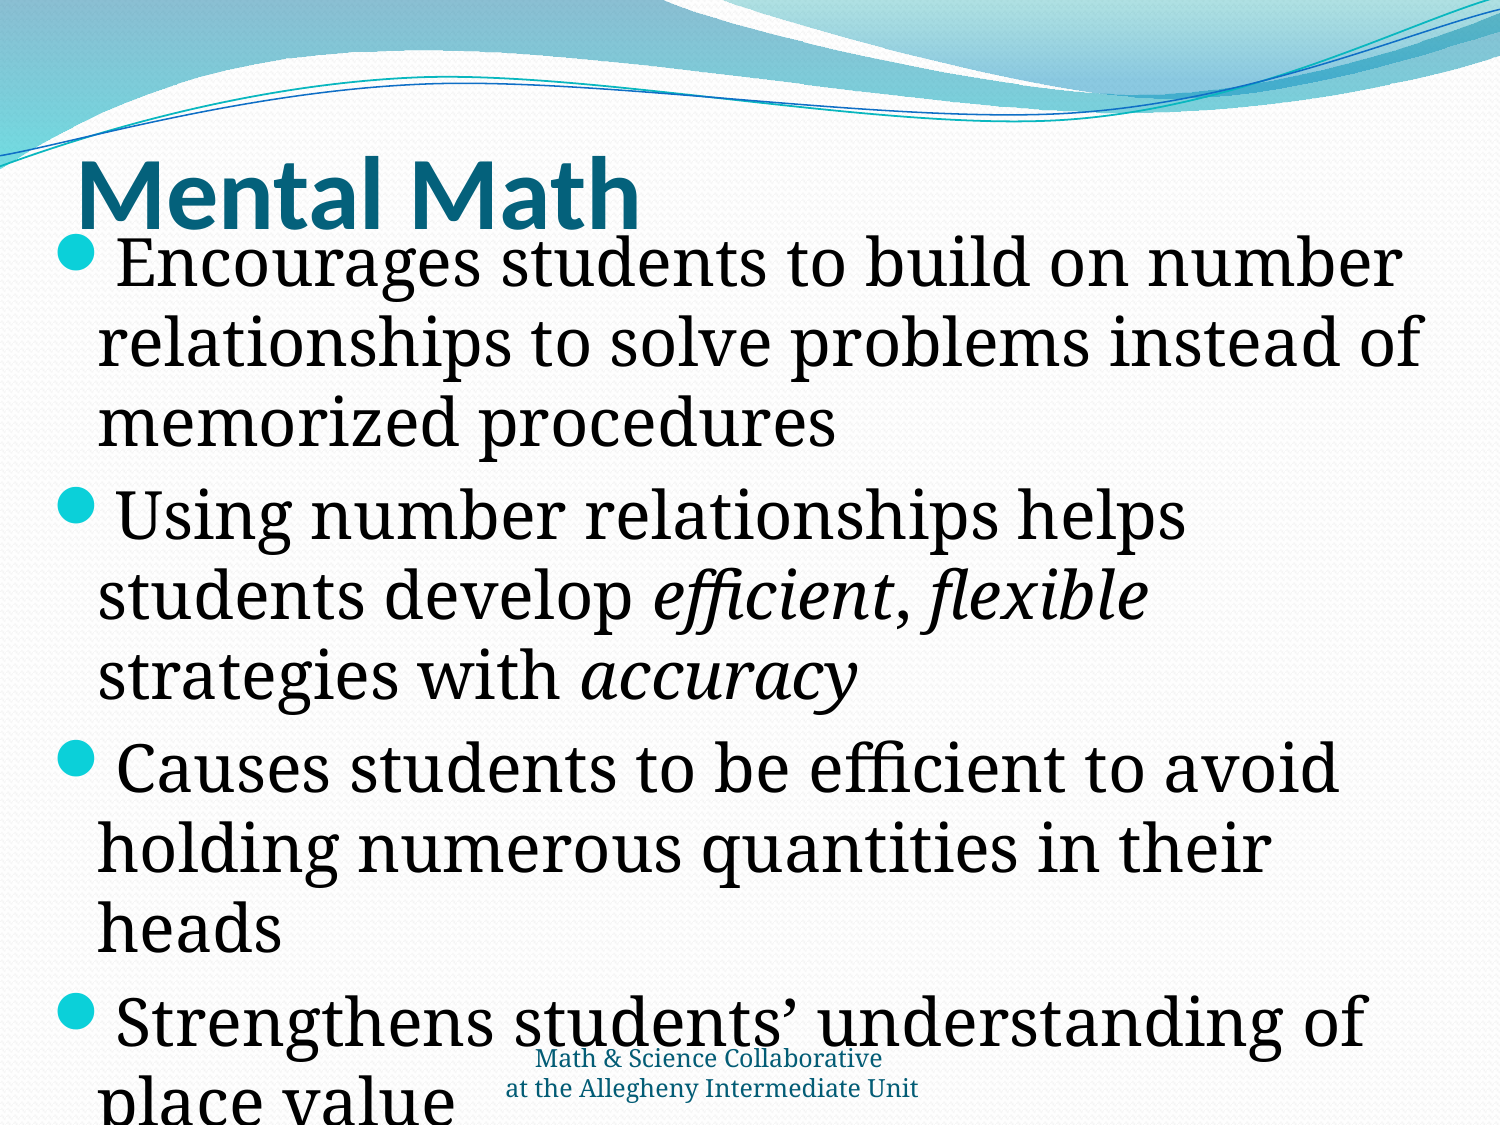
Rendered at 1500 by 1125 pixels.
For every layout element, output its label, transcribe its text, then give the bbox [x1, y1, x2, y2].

title Mental Math [75, 62, 1425, 212]
footer Math & Science Collaborative at the Allegheny Intermediate Unit [437, 1042, 988, 1103]
list Encourages students to build on number relationships to solve problems instead of memorized procedures Using number relationships helps students develop efficient, flexible strategies with accuracy Causes students to be efficient to avoid holding numerous quantities in their heads Strengthens students’ understanding of place value [37, 212, 1438, 1075]
